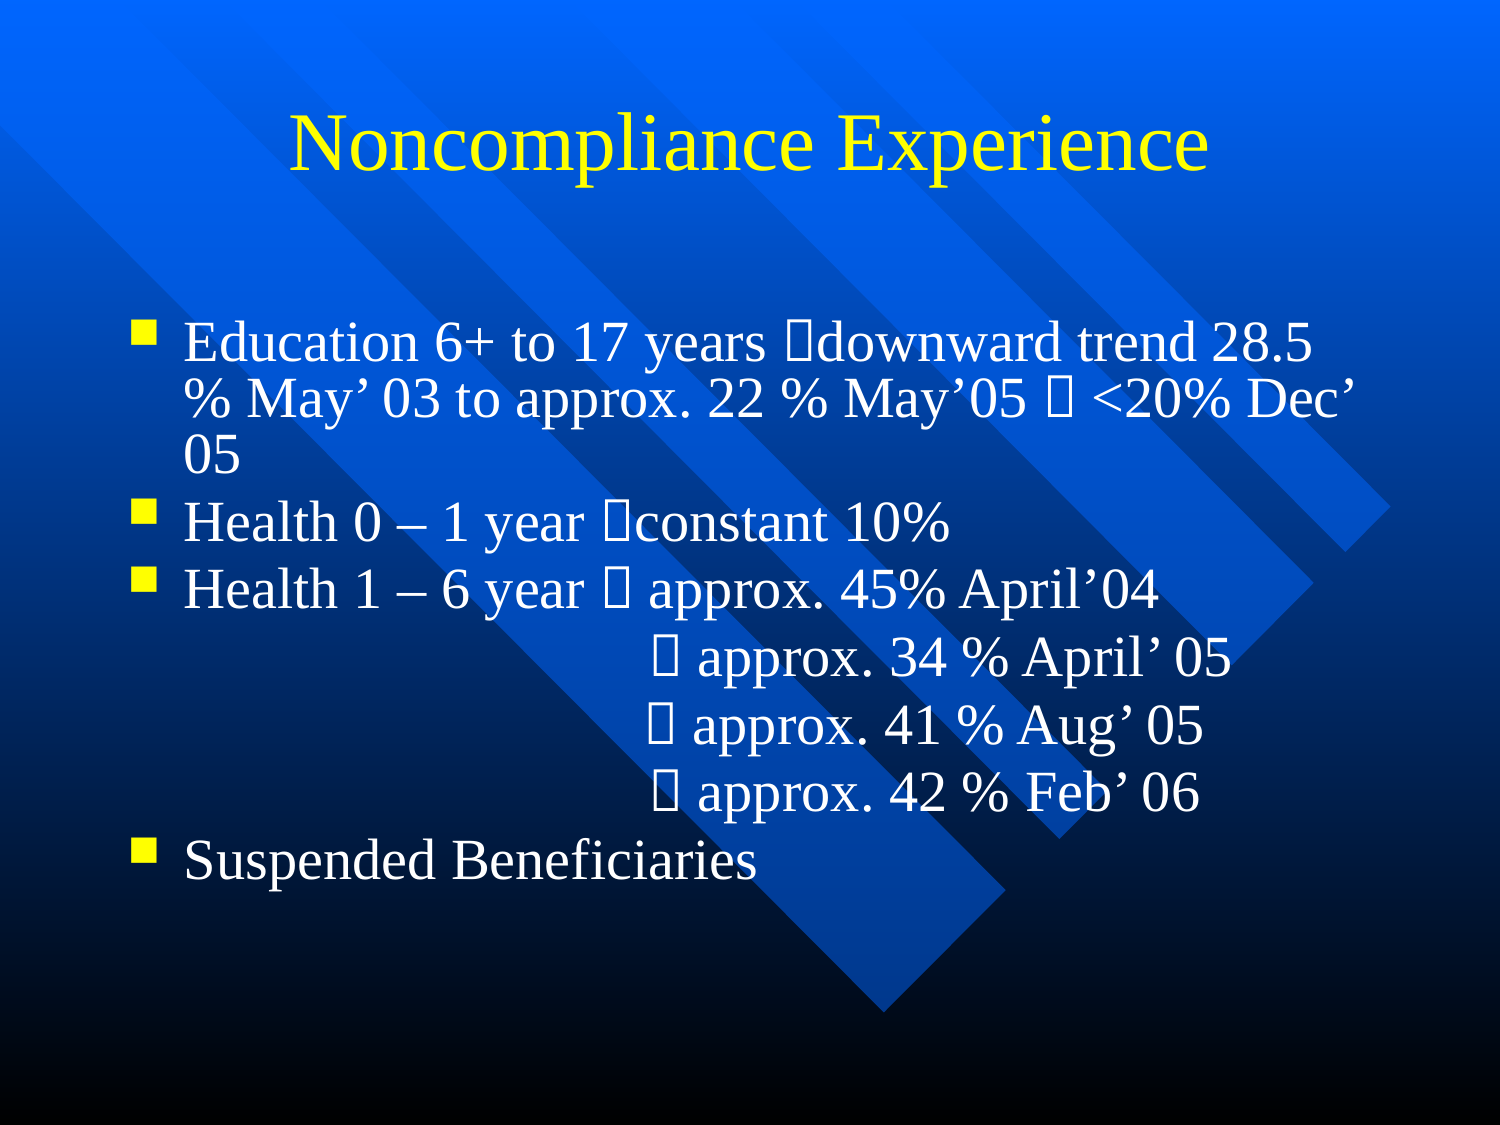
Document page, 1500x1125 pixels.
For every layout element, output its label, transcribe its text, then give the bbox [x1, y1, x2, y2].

title Noncompliance Experience [112, 37, 1388, 236]
list Education 6+ to 17 years downward trend 28.5 % May’ 03 to approx. 22 % May’05  <20% Dec’ 05 Health 0 – 1 year constant 10% Health 1 – 6 year  approx. 45% April’04  approx. 34 % April’ 05  approx. 41 % Aug’ 05  approx. 42 % Feb’ 06 Suspended Beneficiaries [111, 236, 1388, 969]
